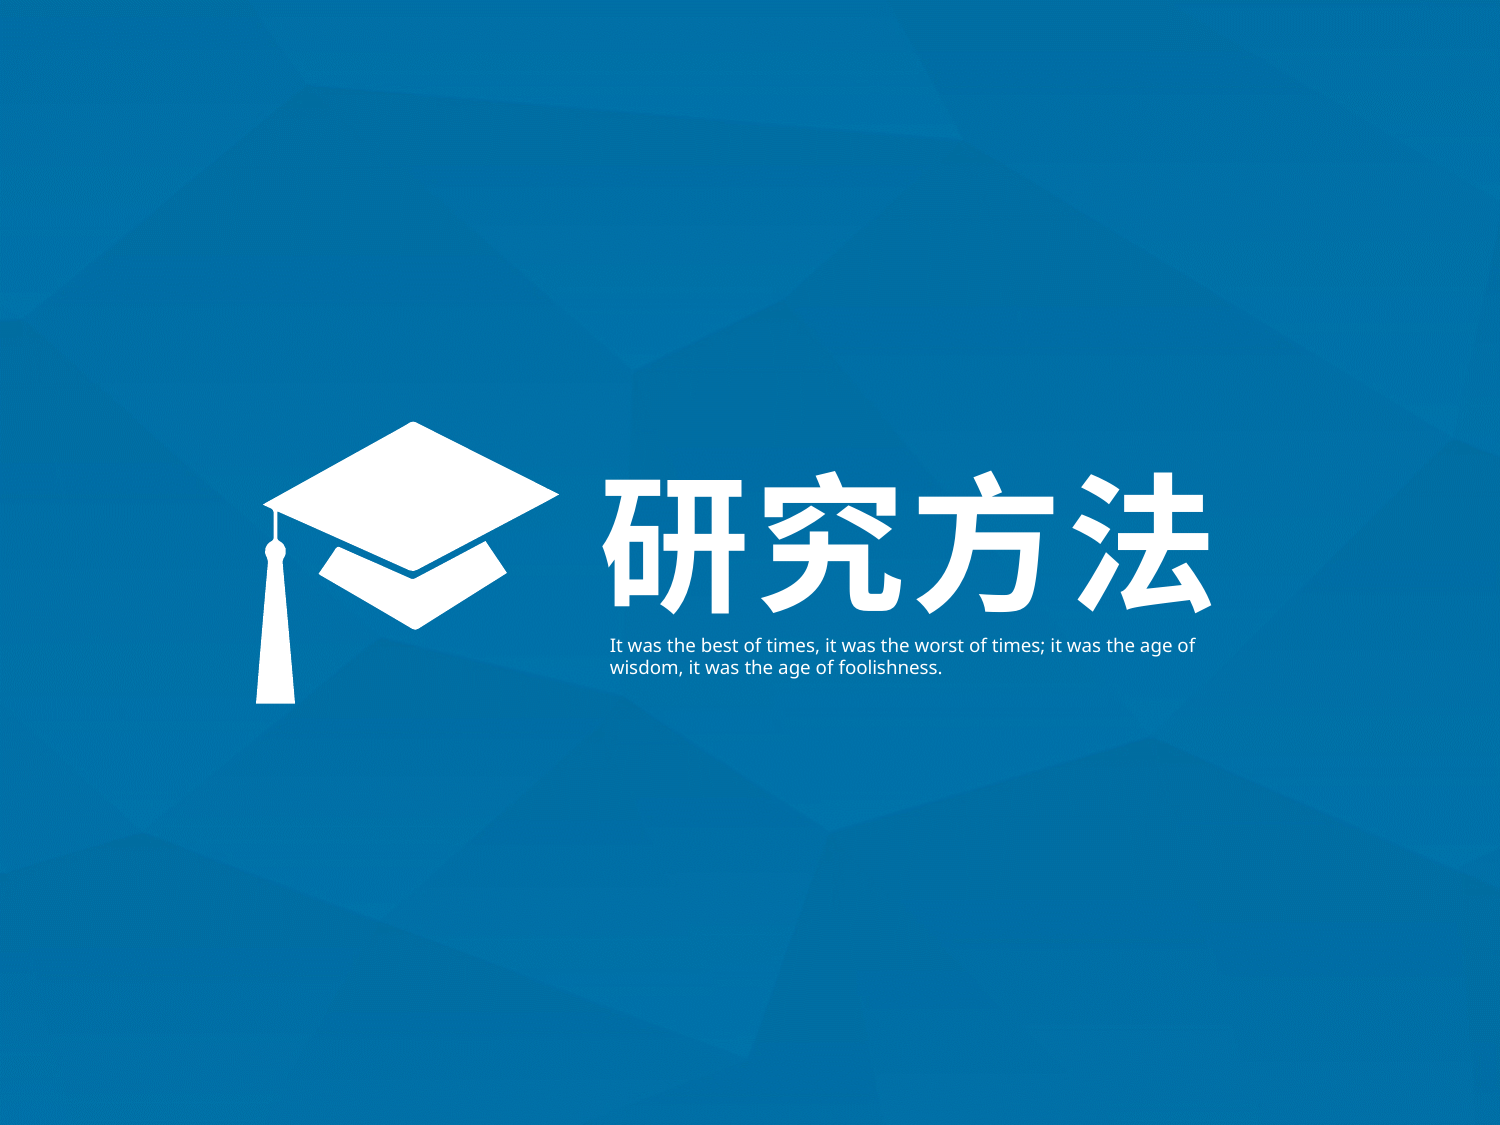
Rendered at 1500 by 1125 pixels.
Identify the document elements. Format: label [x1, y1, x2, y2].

text_box [255, 421, 1245, 704]
